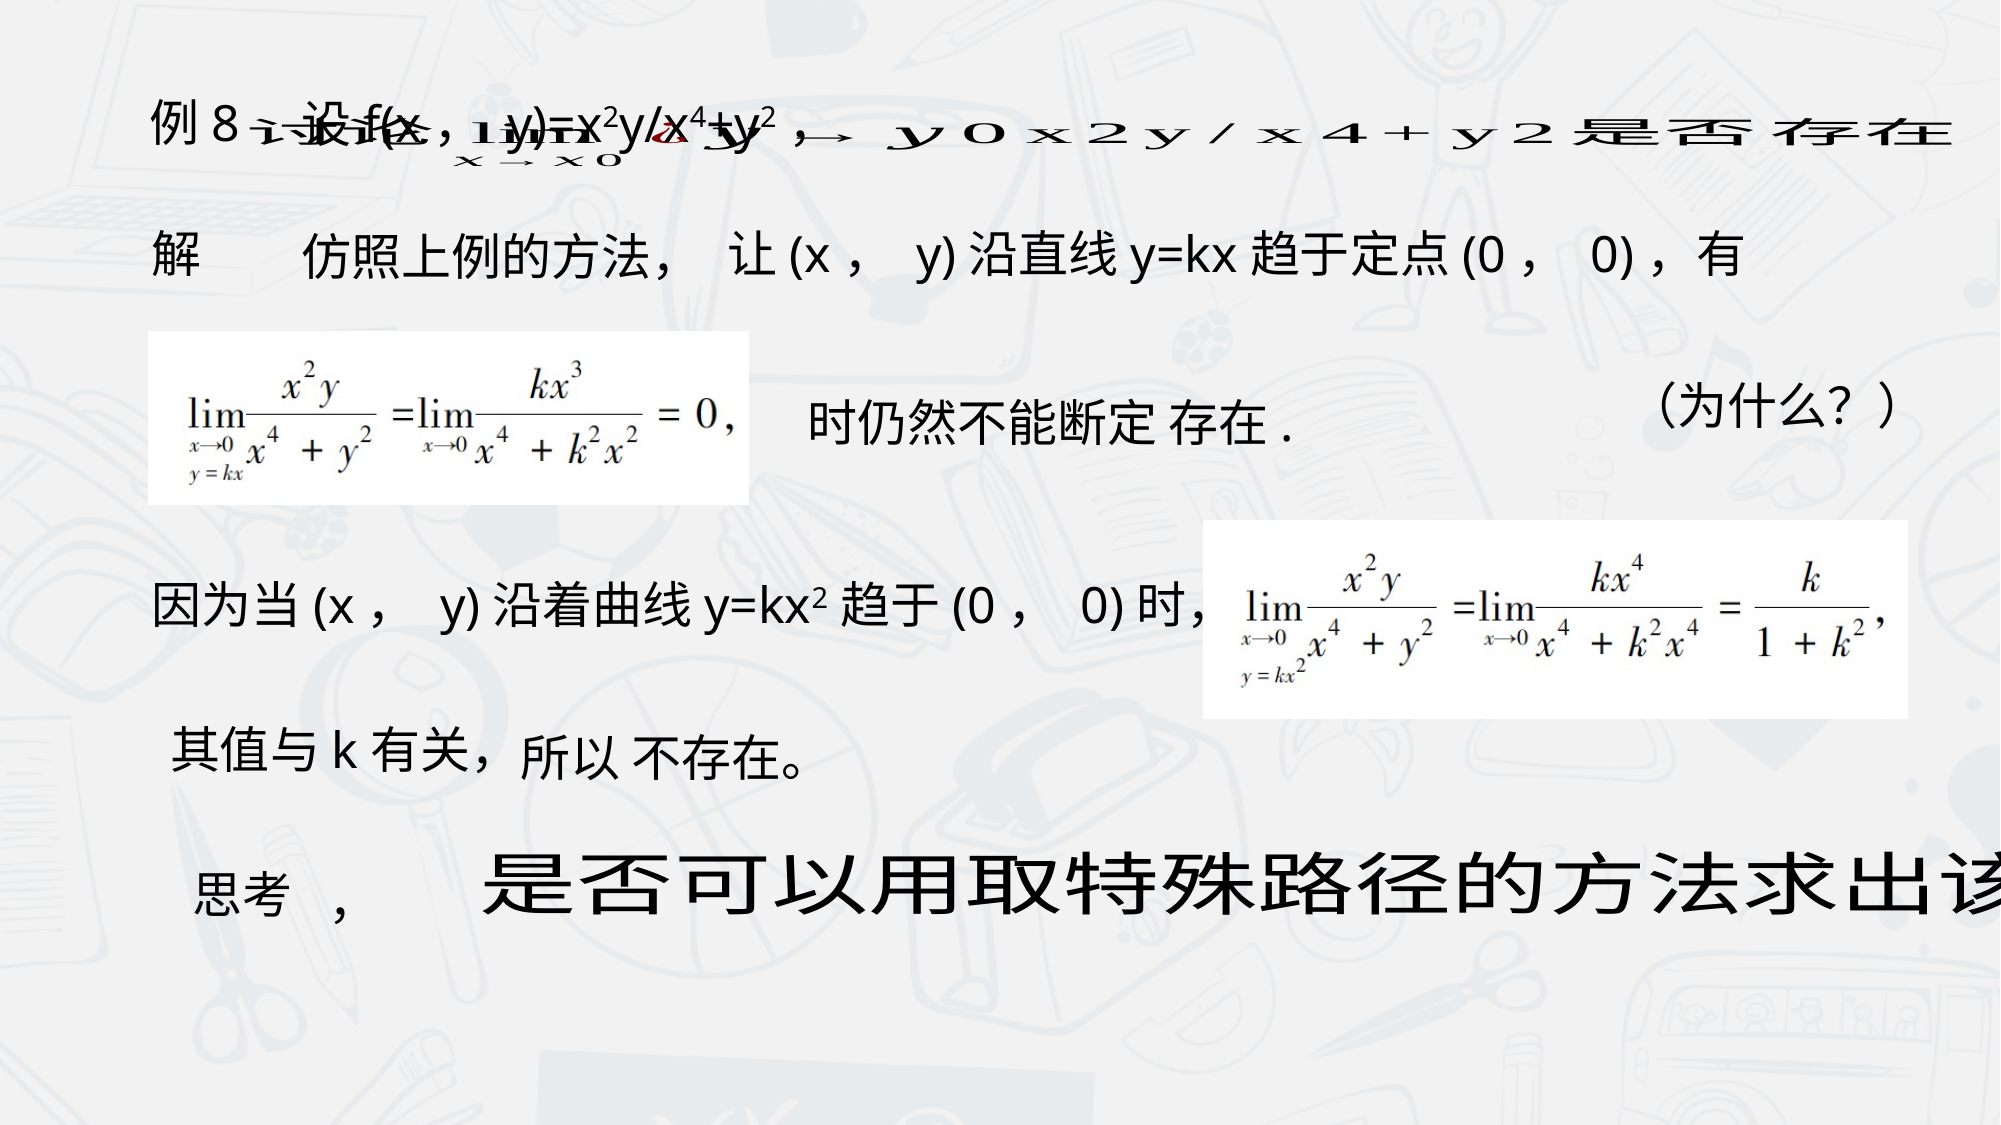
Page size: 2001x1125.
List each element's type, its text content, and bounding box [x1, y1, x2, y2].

text_box 解 [92, 237, 669, 291]
text_box 因为当(x， y)沿着曲线y=kx2趋于(0， 0)时，有 [92, 588, 1202, 641]
picture [148, 331, 749, 505]
text_box 例8 [90, 106, 1686, 159]
text_box 让(x， y)沿直线y=kx趋于定点(0， 0)，有 [669, 237, 2000, 291]
picture [1202, 520, 1908, 719]
text_box 其值与k有关， [111, 710, 1978, 786]
text_box （为什么？） [1568, 389, 2000, 442]
text_box 思考 [133, 855, 2000, 931]
text_box 设f(x， y)=x2y/x4+y2， [242, 107, 1958, 160]
text_box 仿照上例的方法， [242, 239, 1958, 293]
